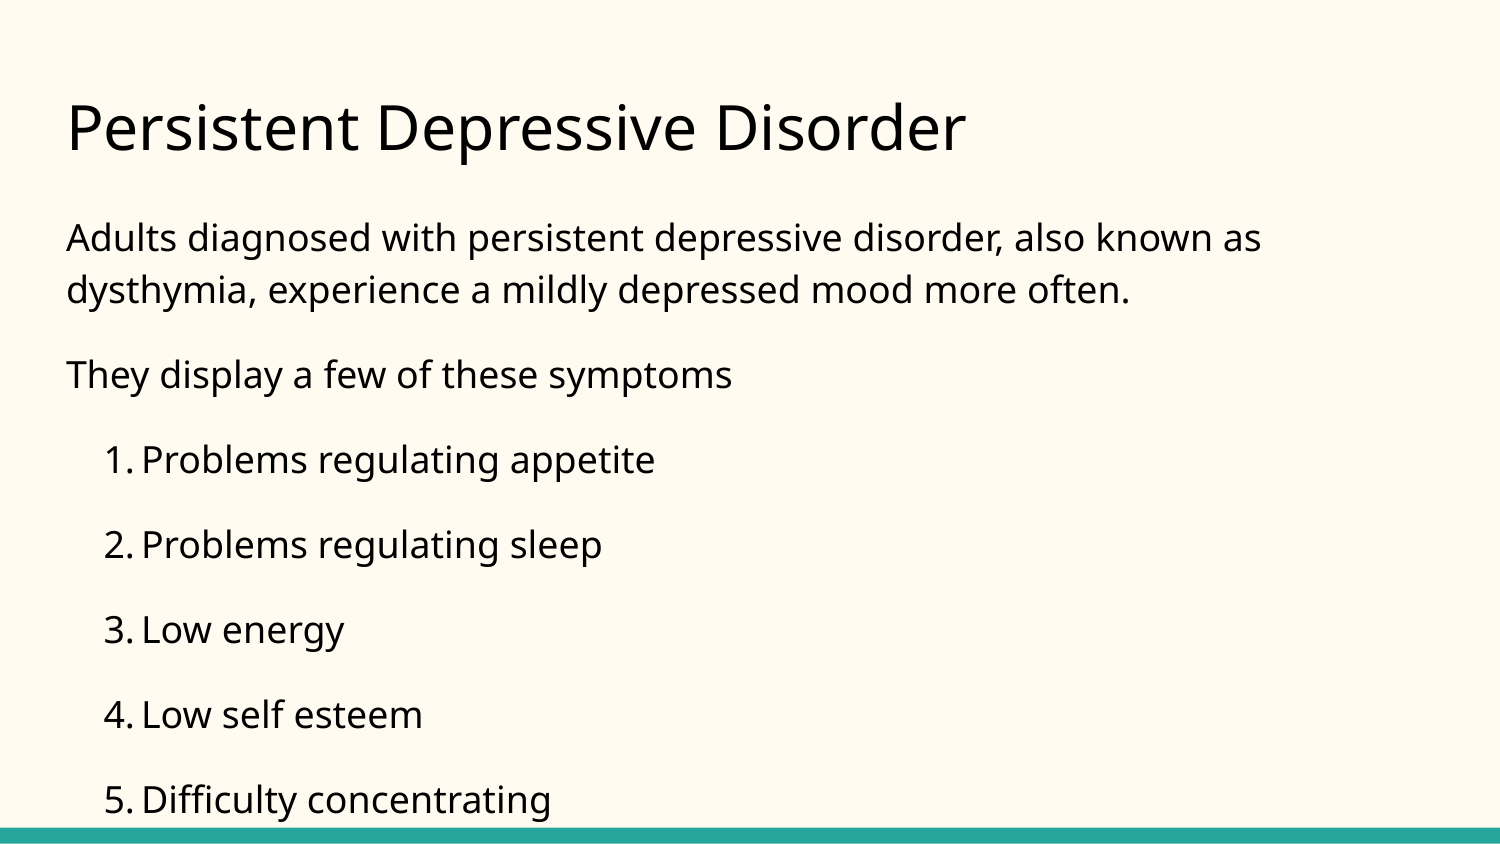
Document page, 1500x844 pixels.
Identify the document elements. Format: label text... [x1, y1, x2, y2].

title Persistent Depressive Disorder [51, 72, 1449, 174]
list Adults diagnosed with persistent depressive disorder, also known as dysthymia, experience a mildly depressed mood more often. They display a few of these symptoms Problems regulating appetite Problems regulating sleep Low energy Low self esteem Difficulty concentrating Feelings of hopelessness [51, 192, 1449, 750]
